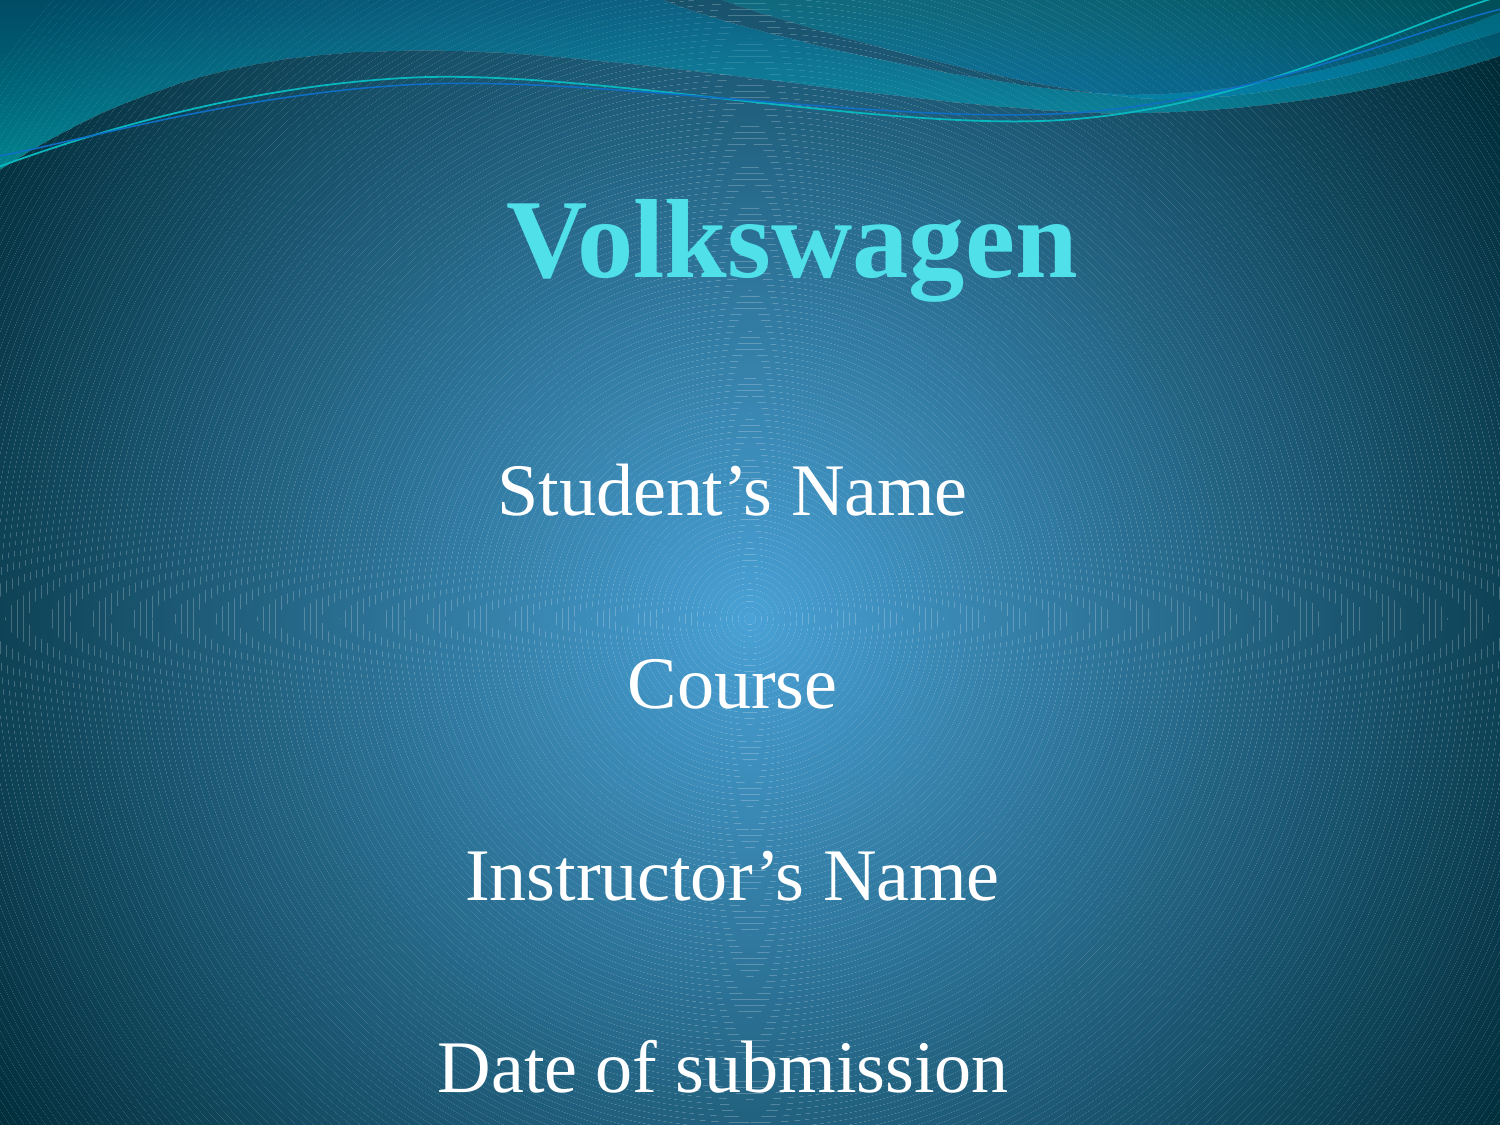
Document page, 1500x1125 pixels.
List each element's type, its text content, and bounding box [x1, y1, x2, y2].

title Volkswagen [125, 0, 1463, 300]
subtitle Student’s Name Course Instructor’s Name Date of submission [350, 345, 1125, 1121]
